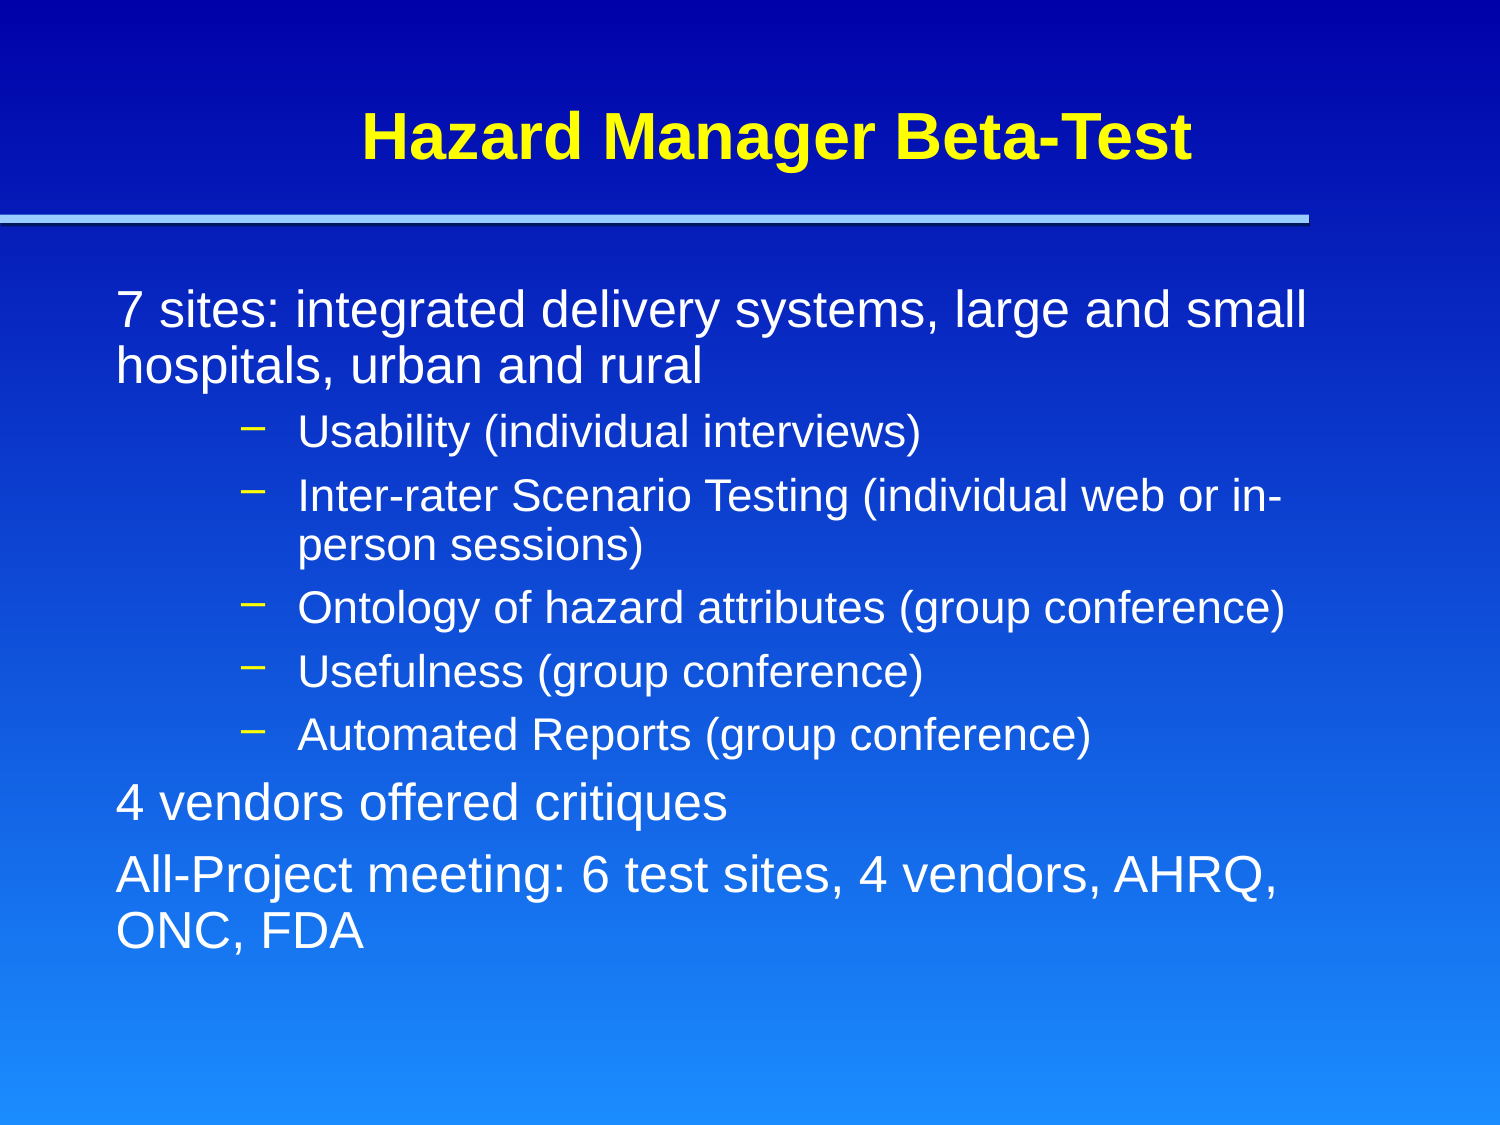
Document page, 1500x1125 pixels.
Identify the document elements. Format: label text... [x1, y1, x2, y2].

list 7 sites: integrated delivery systems, large and small hospitals, urban and rural Usability (individual interviews) Inter-rater Scenario Testing (individual web or in-person sessions) Ontology of hazard attributes (group conference) Usefulness (group conference) Automated Reports (group conference) 4 vendors offered critiques All-Project meeting: 6 test sites, 4 vendors, AHRQ, ONC, FDA [99, 274, 1412, 751]
title Hazard Manager Beta-Test [236, 36, 1337, 182]
